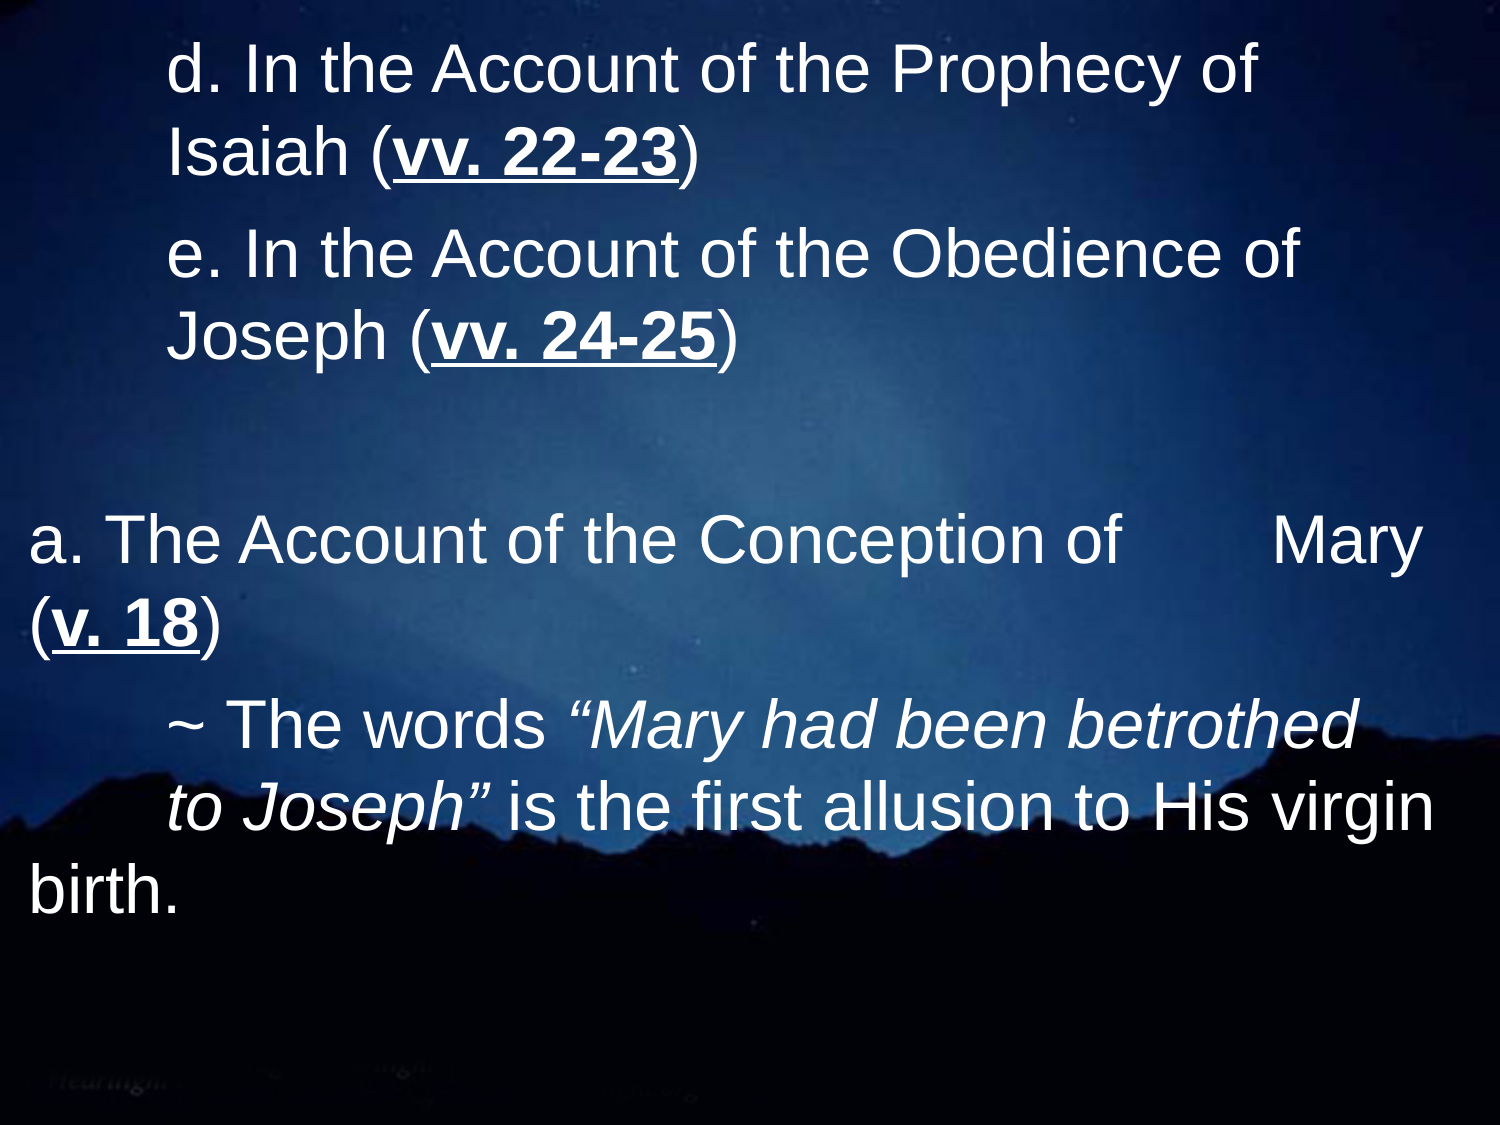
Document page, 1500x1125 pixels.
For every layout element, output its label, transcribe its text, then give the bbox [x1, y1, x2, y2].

subtitle d. In the Account of the Prophecy of Isaiah (vv. 22-23) e. In the Account of the Obedience of Joseph (vv. 24-25) a. The Account of the Conception of Mary (v. 18) ~ The words “Mary had been betrothed to Joseph” is the first allusion to His virgin birth. [13, 16, 1484, 1108]
picture [0, 0, 1500, 1125]
